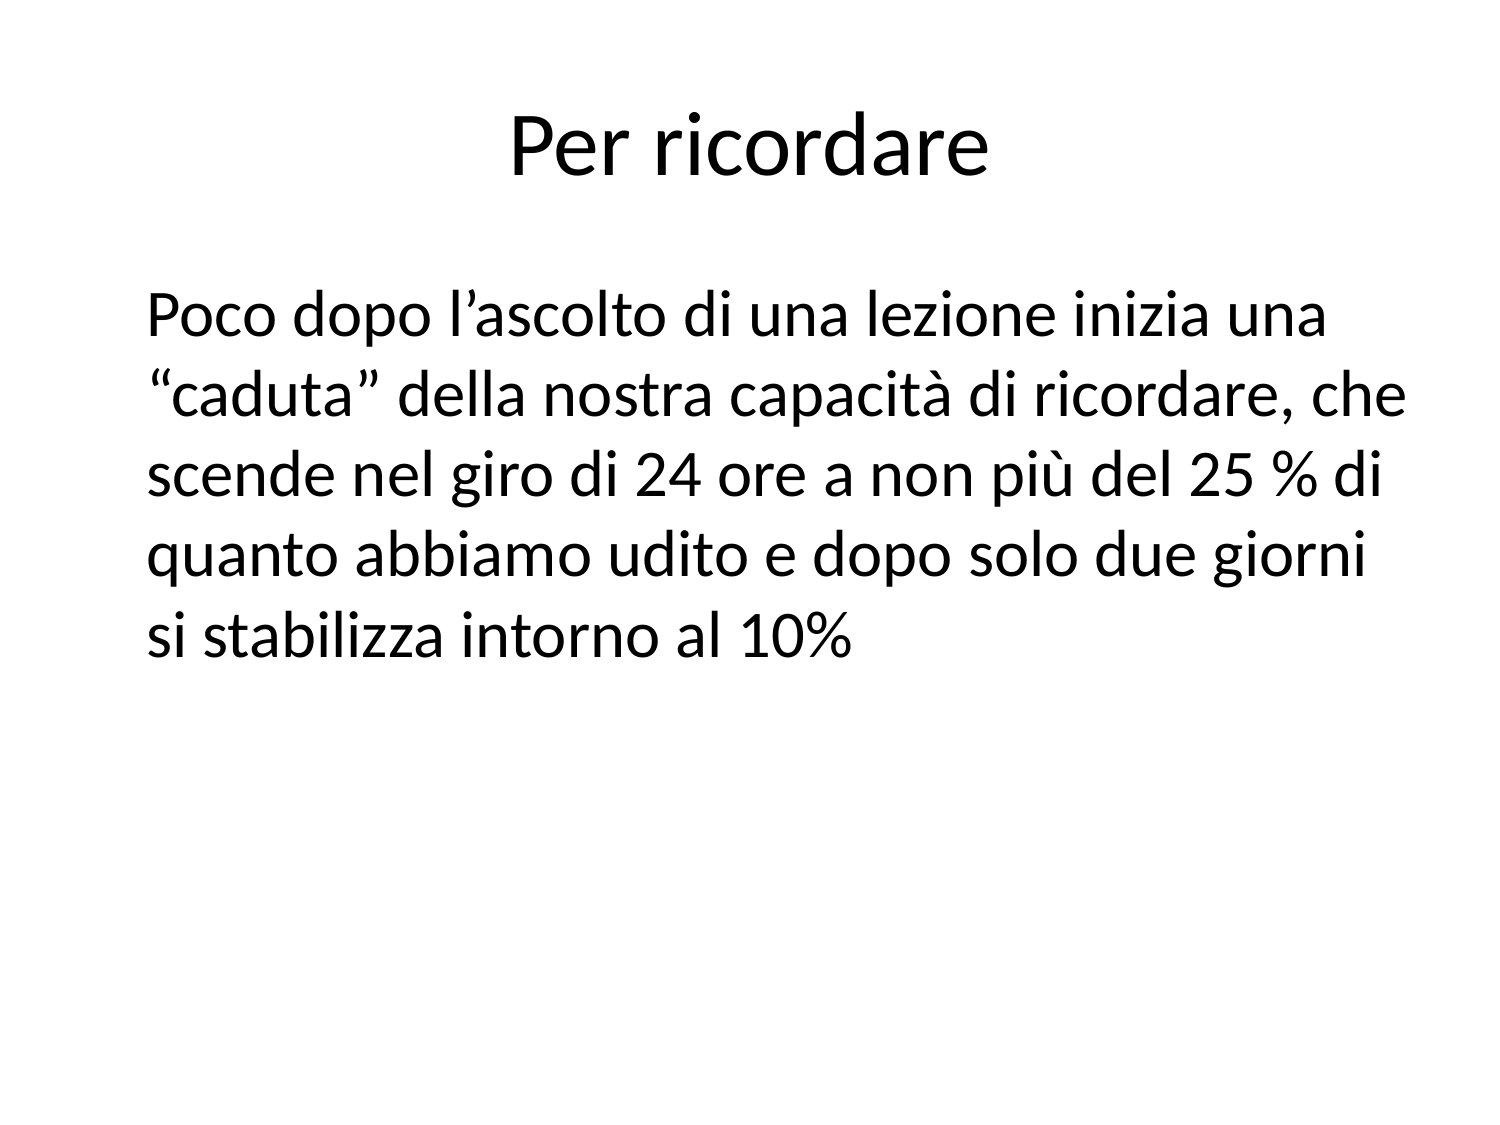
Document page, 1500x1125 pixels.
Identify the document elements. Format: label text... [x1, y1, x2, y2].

list Poco dopo l’ascolto di una lezione inizia una “caduta” della nostra capacità di ricordare, che scende nel giro di 24 ore a non più del 25 % di quanto abbiamo udito e dopo solo due giorni si stabilizza intorno al 10% [75, 262, 1425, 1005]
title Per ricordare [75, 45, 1425, 233]
